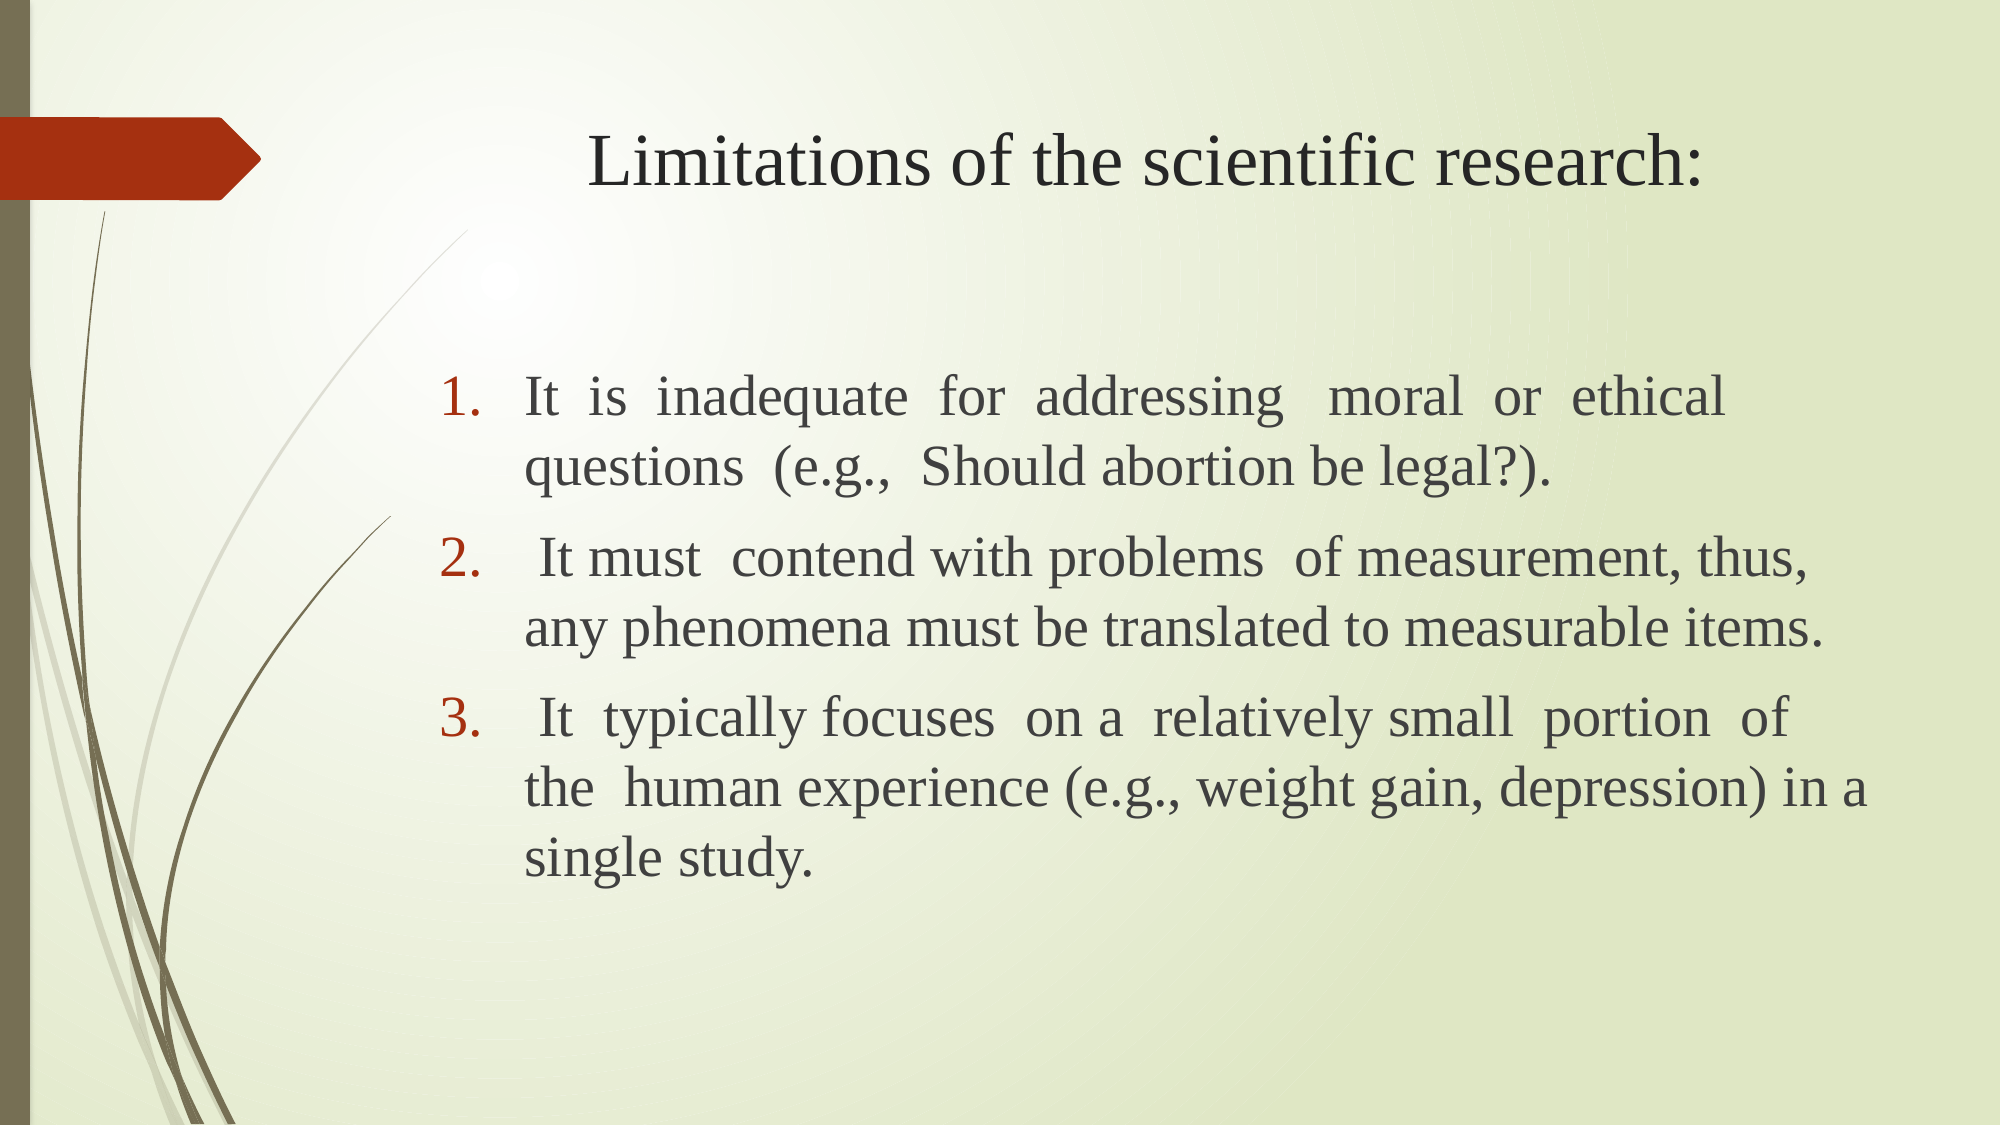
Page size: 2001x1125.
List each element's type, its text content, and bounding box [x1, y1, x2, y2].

list It is inadequate for addressing moral or ethical questions (e.g., Should abortion be legal?). It must contend with problems of measurement, thus, any phenomena must be translated to measurable items. It typically focuses on a relatively small portion of the human experience (e.g., weight gain, depression) in a single study. [424, 350, 1888, 970]
title Limitations of the scientific research: [425, 102, 1888, 313]
